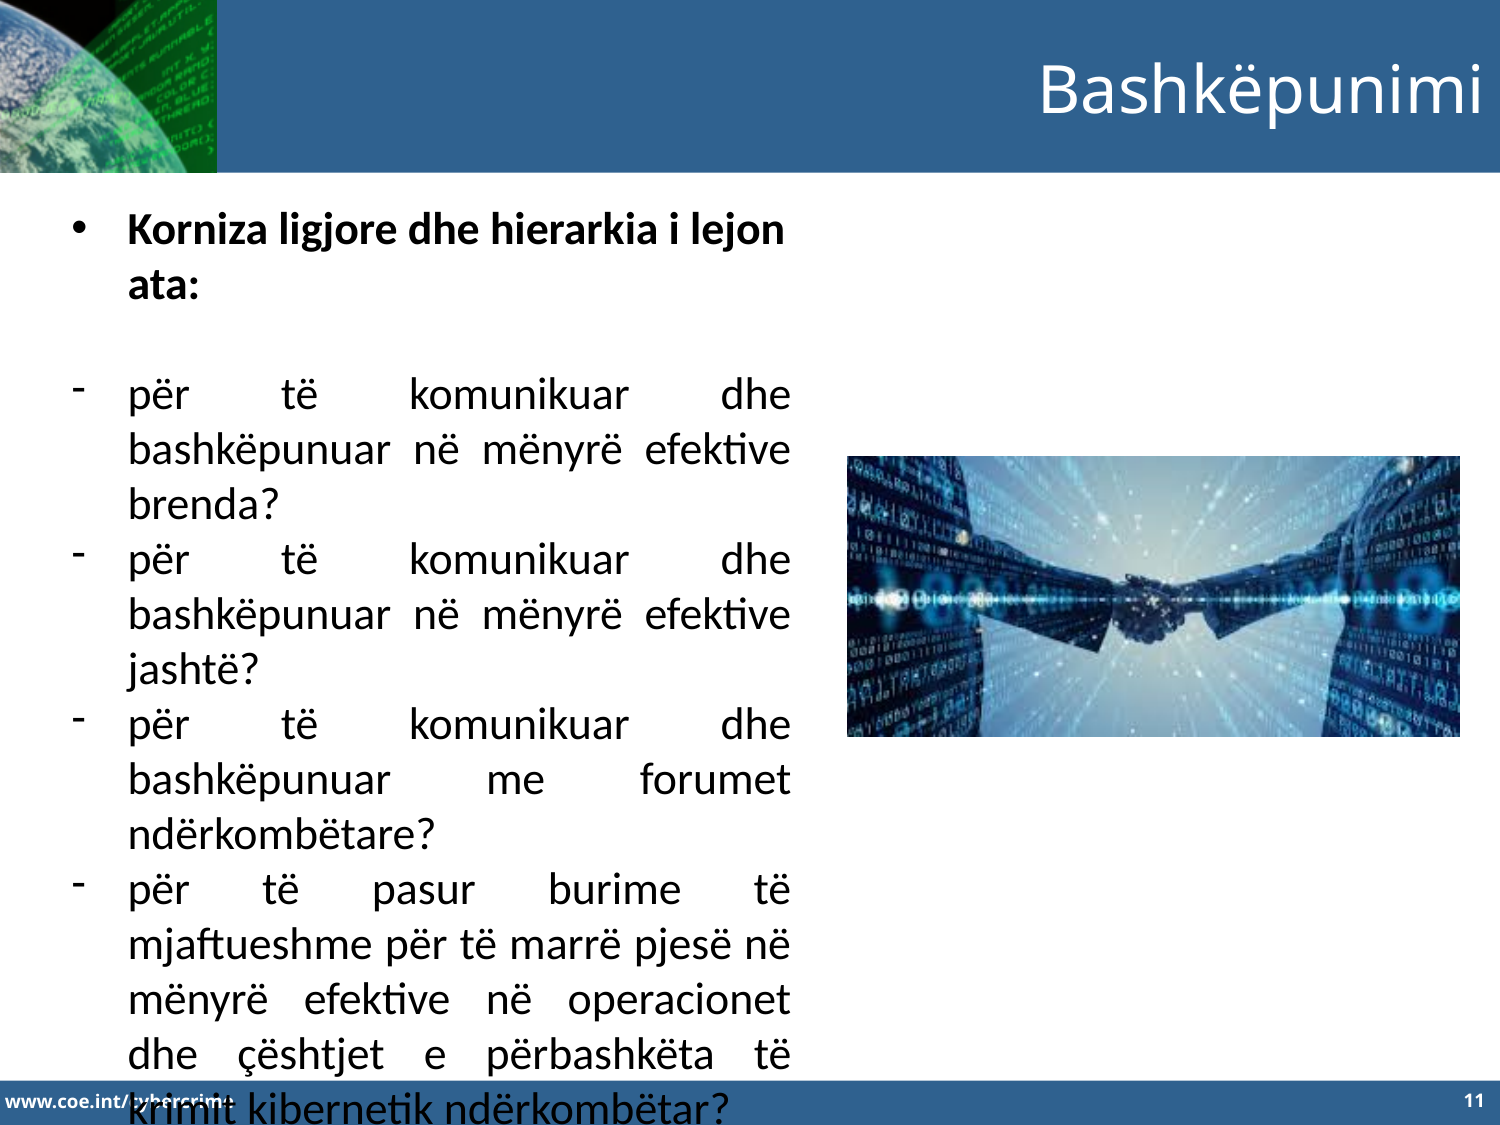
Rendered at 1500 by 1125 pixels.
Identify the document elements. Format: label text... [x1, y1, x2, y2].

text_box Bashkëpunimi [373, 10, 1500, 163]
picture [847, 456, 1460, 737]
text_box Korniza ligjore dhe hierarkia i lejon ata: për të komunikuar dhe bashkëpunuar në mënyrë efektive brenda? për të komunikuar dhe bashkëpunuar në mënyrë efektive jashtë? për të komunikuar dhe bashkëpunuar me forumet ndërkombëtare? për të pasur burime të mjaftueshme për të marrë pjesë në mënyrë efektive në operacionet dhe çështjet e përbashkëta të krimit kibernetik ndërkombëtar? [56, 191, 807, 1125]
slide_number 11 [1149, 1081, 1500, 1125]
picture [0, 1, 217, 173]
